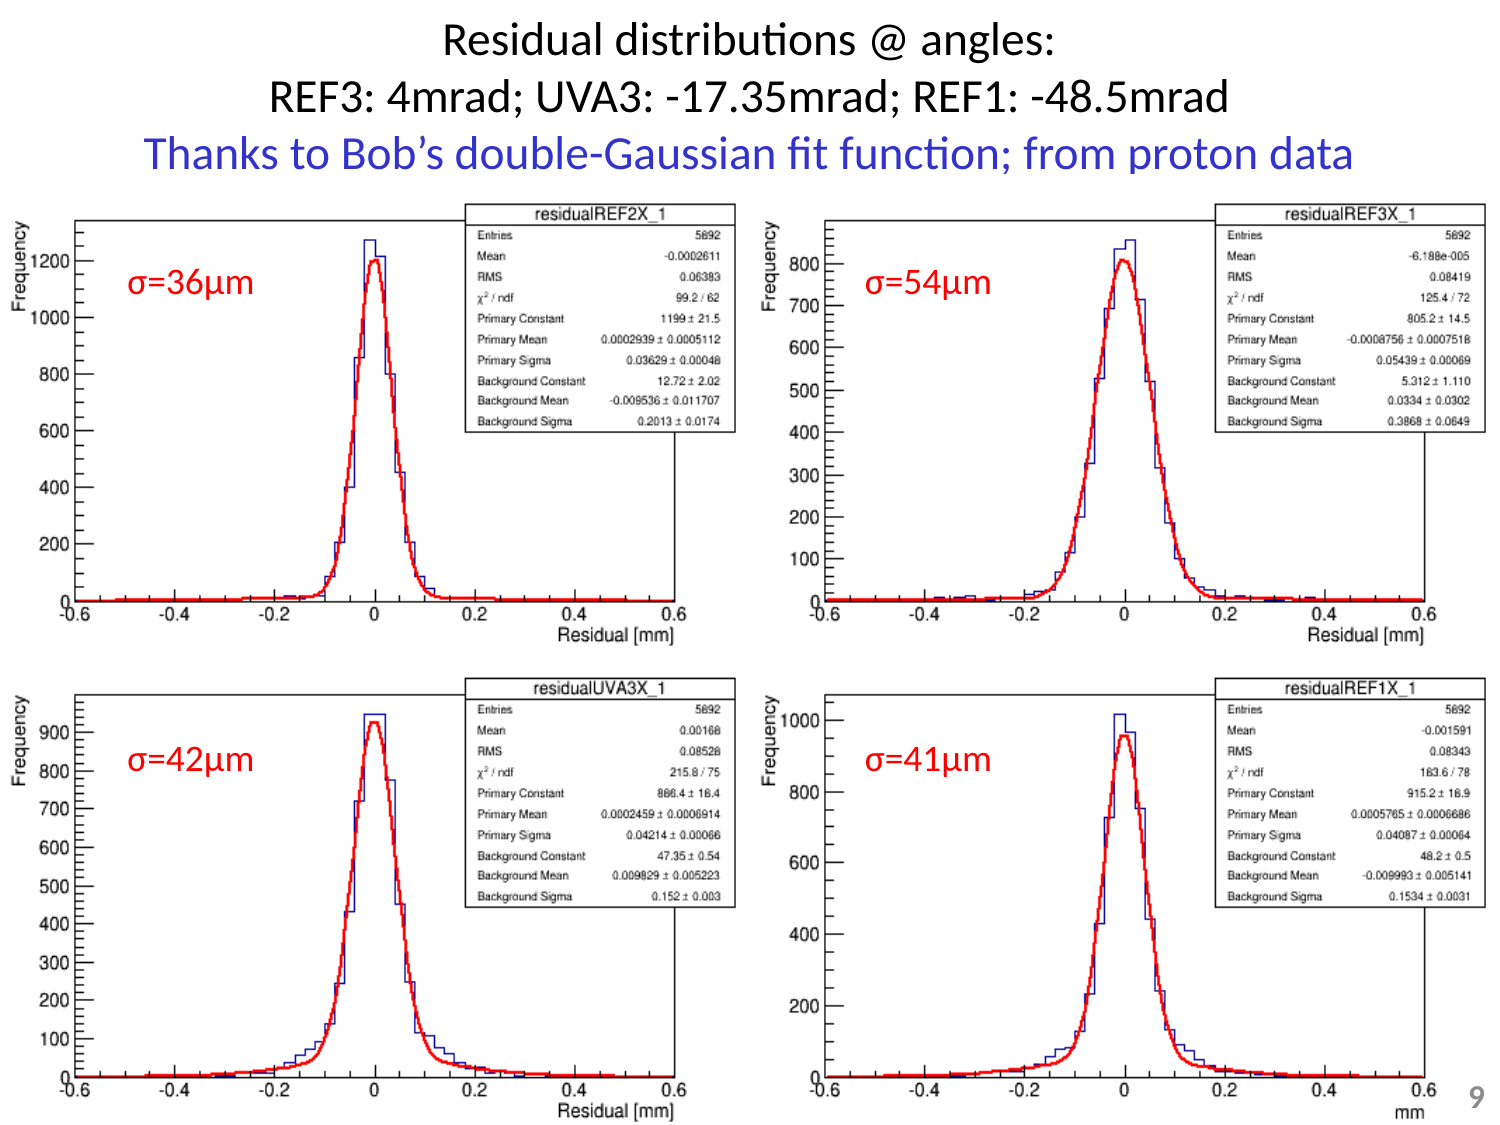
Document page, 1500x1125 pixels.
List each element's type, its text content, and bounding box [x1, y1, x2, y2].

picture [0, 174, 1500, 1125]
title Residual distributions @ angles: REF3: 4mrad; UVA3: -17.35mrad; REF1: -48.5mrad Thanks to Bob’s double-Gaussian fit function; from proton data [75, 0, 1425, 173]
